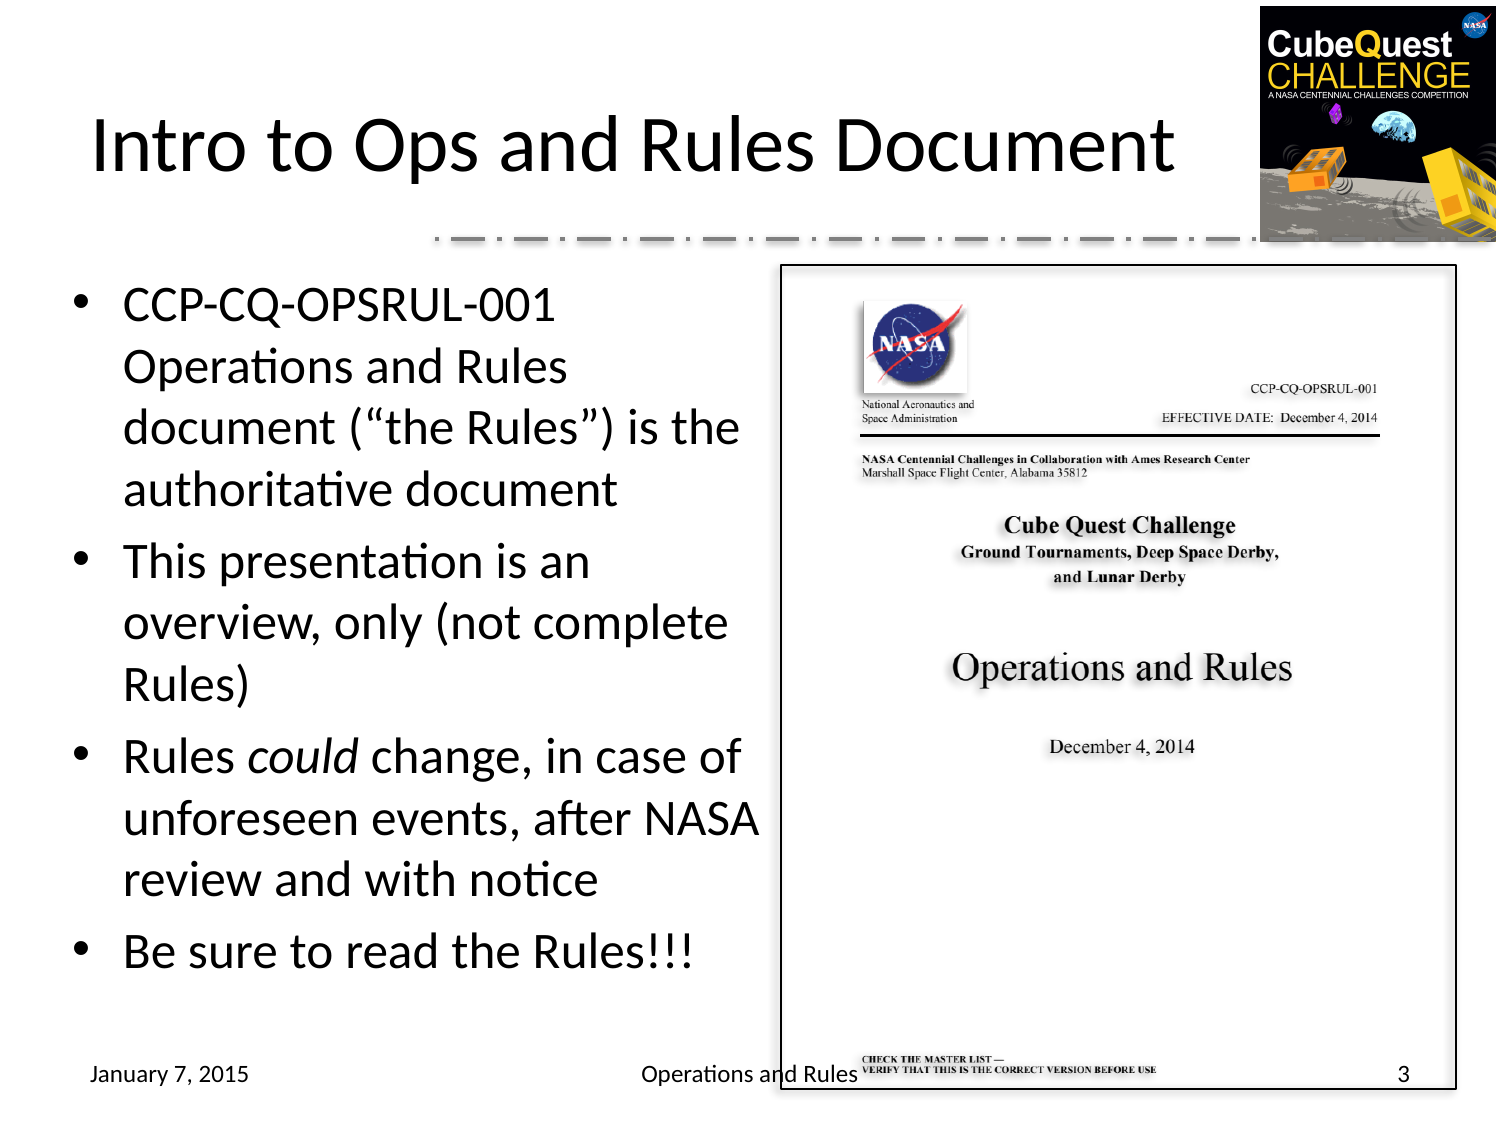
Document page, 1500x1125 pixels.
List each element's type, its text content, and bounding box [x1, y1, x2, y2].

list CCP-CQ-OPSRUL-001 Operations and Rules document (“the Rules”) is the authoritative document This presentation is an overview, only (not complete Rules) Rules could change, in case of unforeseen events, after NASA review and with notice Be sure to read the Rules!!! [56, 262, 783, 1005]
footer Operations and Rules [512, 1042, 988, 1103]
title Intro to Ops and Rules Document [75, 45, 1237, 233]
picture [781, 265, 1456, 1089]
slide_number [75, 1042, 425, 1103]
picture [1260, 6, 1496, 242]
slide_number 3 [1074, 1099, 1425, 1103]
